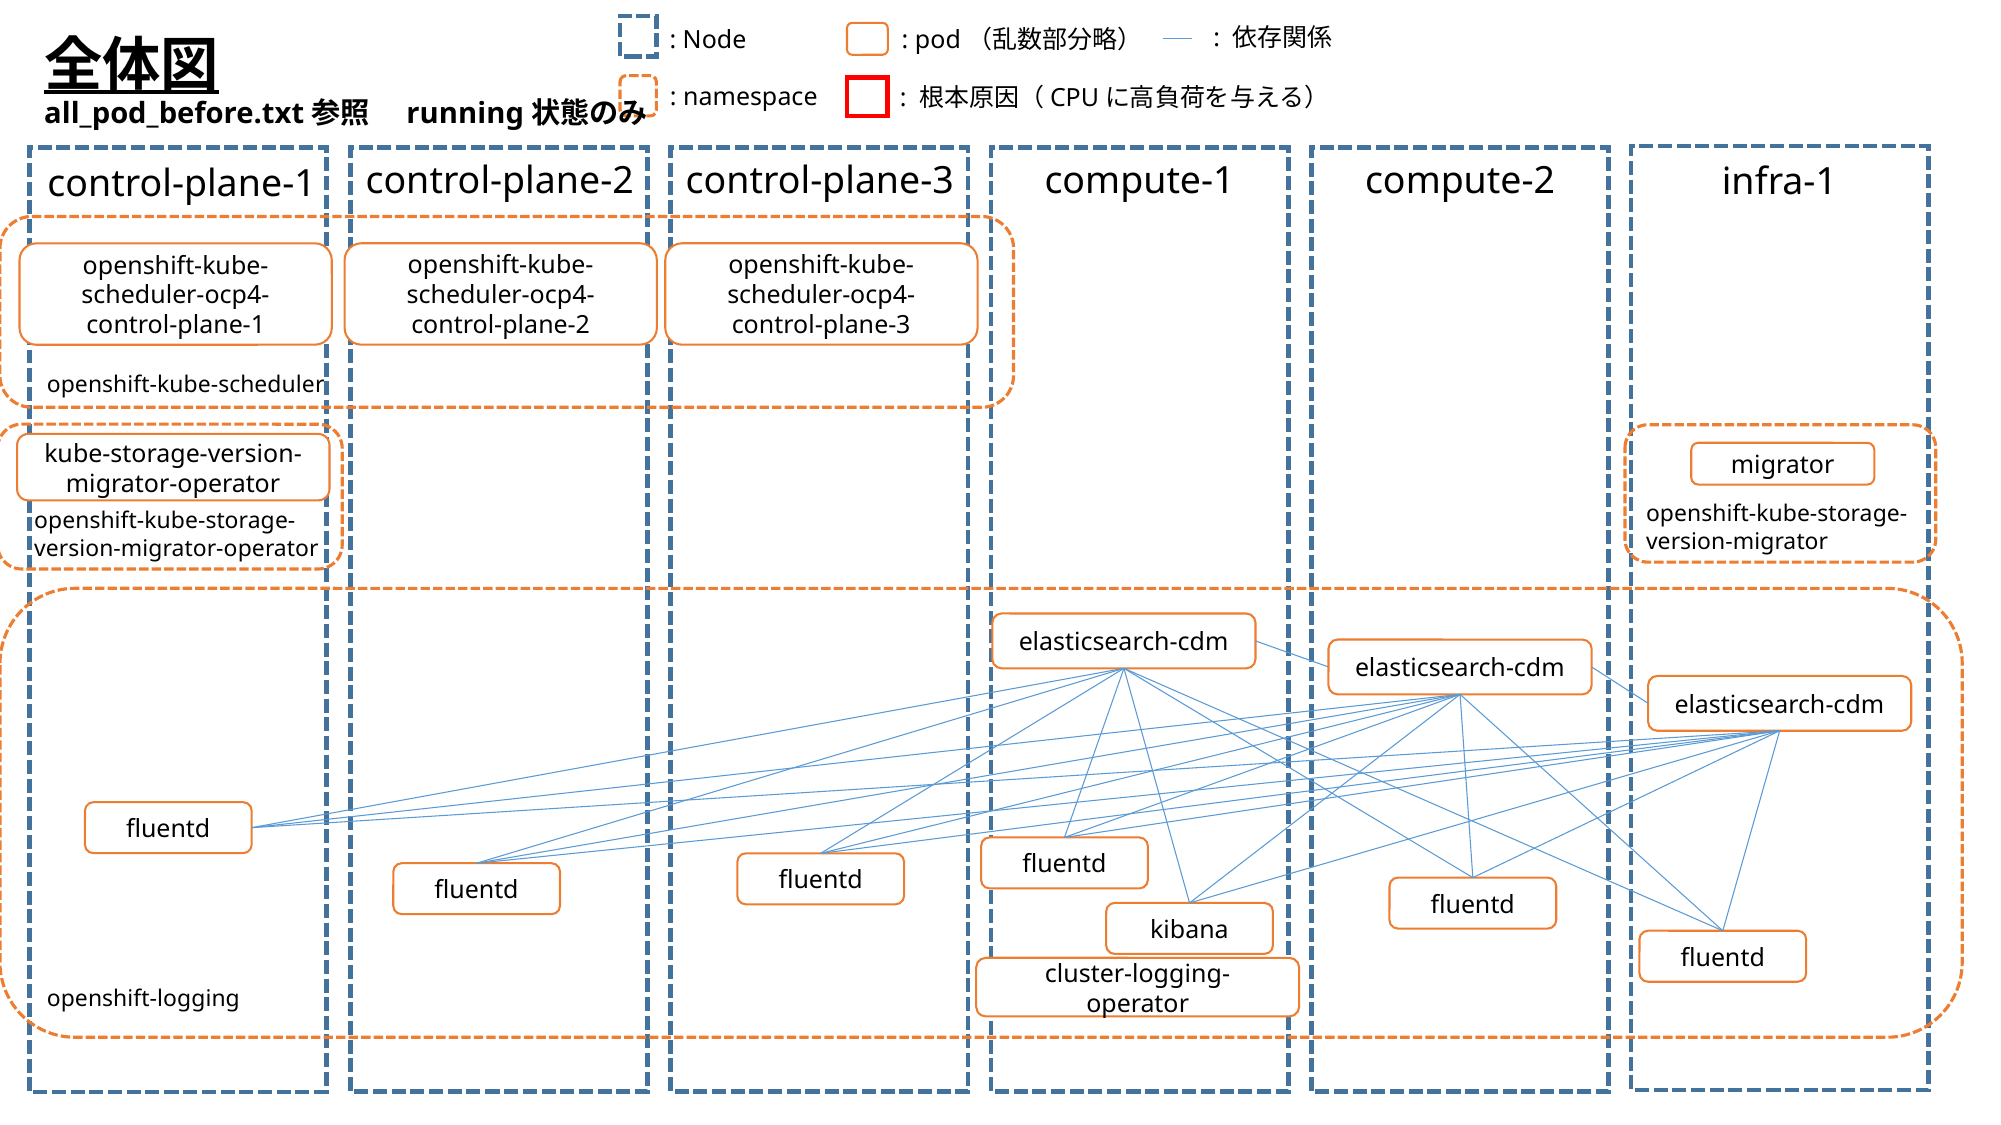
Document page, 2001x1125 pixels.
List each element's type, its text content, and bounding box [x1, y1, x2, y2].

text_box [1255, 640, 1329, 667]
text_box [28, 147, 328, 216]
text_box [1123, 903, 1460, 931]
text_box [1460, 694, 1723, 931]
text_box [0, 423, 344, 571]
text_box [820, 694, 1064, 730]
text_box : 依存関係 [1198, 14, 1348, 59]
text_box control-plane-1 [32, 151, 331, 212]
text_box [1630, 145, 1929, 429]
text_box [476, 730, 1460, 864]
text_box compute-2 [1350, 148, 1570, 209]
text_box [349, 209, 649, 216]
text_box [1630, 1026, 1929, 1091]
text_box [846, 74, 1340, 120]
text_box [28, 1023, 328, 1093]
text_box control-plane-2 [350, 148, 650, 209]
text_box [820, 730, 1460, 854]
text_box compute-1 [1029, 148, 1250, 209]
text_box 全体図 all_pod_before.txt参照 running状態のみ [29, 28, 1105, 148]
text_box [1123, 864, 1190, 903]
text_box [820, 668, 1064, 694]
text_box [990, 1038, 1289, 1093]
text_box [1310, 147, 1610, 588]
text_box [349, 1038, 649, 1093]
text_box [1310, 1038, 1610, 1093]
text_box [1630, 558, 1929, 599]
text_box [670, 408, 969, 588]
text_box control-plane-3 [670, 148, 970, 209]
text_box [1623, 423, 1937, 561]
text_box [0, 587, 1964, 1039]
text_box openshift-kube-storage- version-migrator [1631, 491, 1923, 562]
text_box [1190, 668, 1723, 694]
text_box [251, 668, 476, 694]
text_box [620, 73, 834, 119]
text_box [251, 730, 476, 828]
text_box [670, 209, 969, 216]
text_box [1722, 730, 1780, 931]
text_box [990, 147, 1289, 588]
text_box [1123, 668, 1190, 694]
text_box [251, 694, 476, 730]
text_box [28, 408, 328, 424]
text_box openshift-kube-storage- version-migrator-operator [19, 498, 334, 568]
text_box [0, 215, 1015, 409]
text_box openshift-kube-scheduler [32, 362, 340, 405]
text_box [476, 694, 820, 730]
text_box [619, 16, 762, 62]
text_box [349, 408, 649, 588]
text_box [1064, 694, 1460, 730]
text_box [476, 668, 820, 694]
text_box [1190, 864, 1460, 903]
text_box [846, 16, 1155, 62]
text_box [670, 1038, 969, 1093]
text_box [1064, 668, 1123, 694]
text_box [28, 569, 328, 602]
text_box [1064, 730, 1460, 838]
